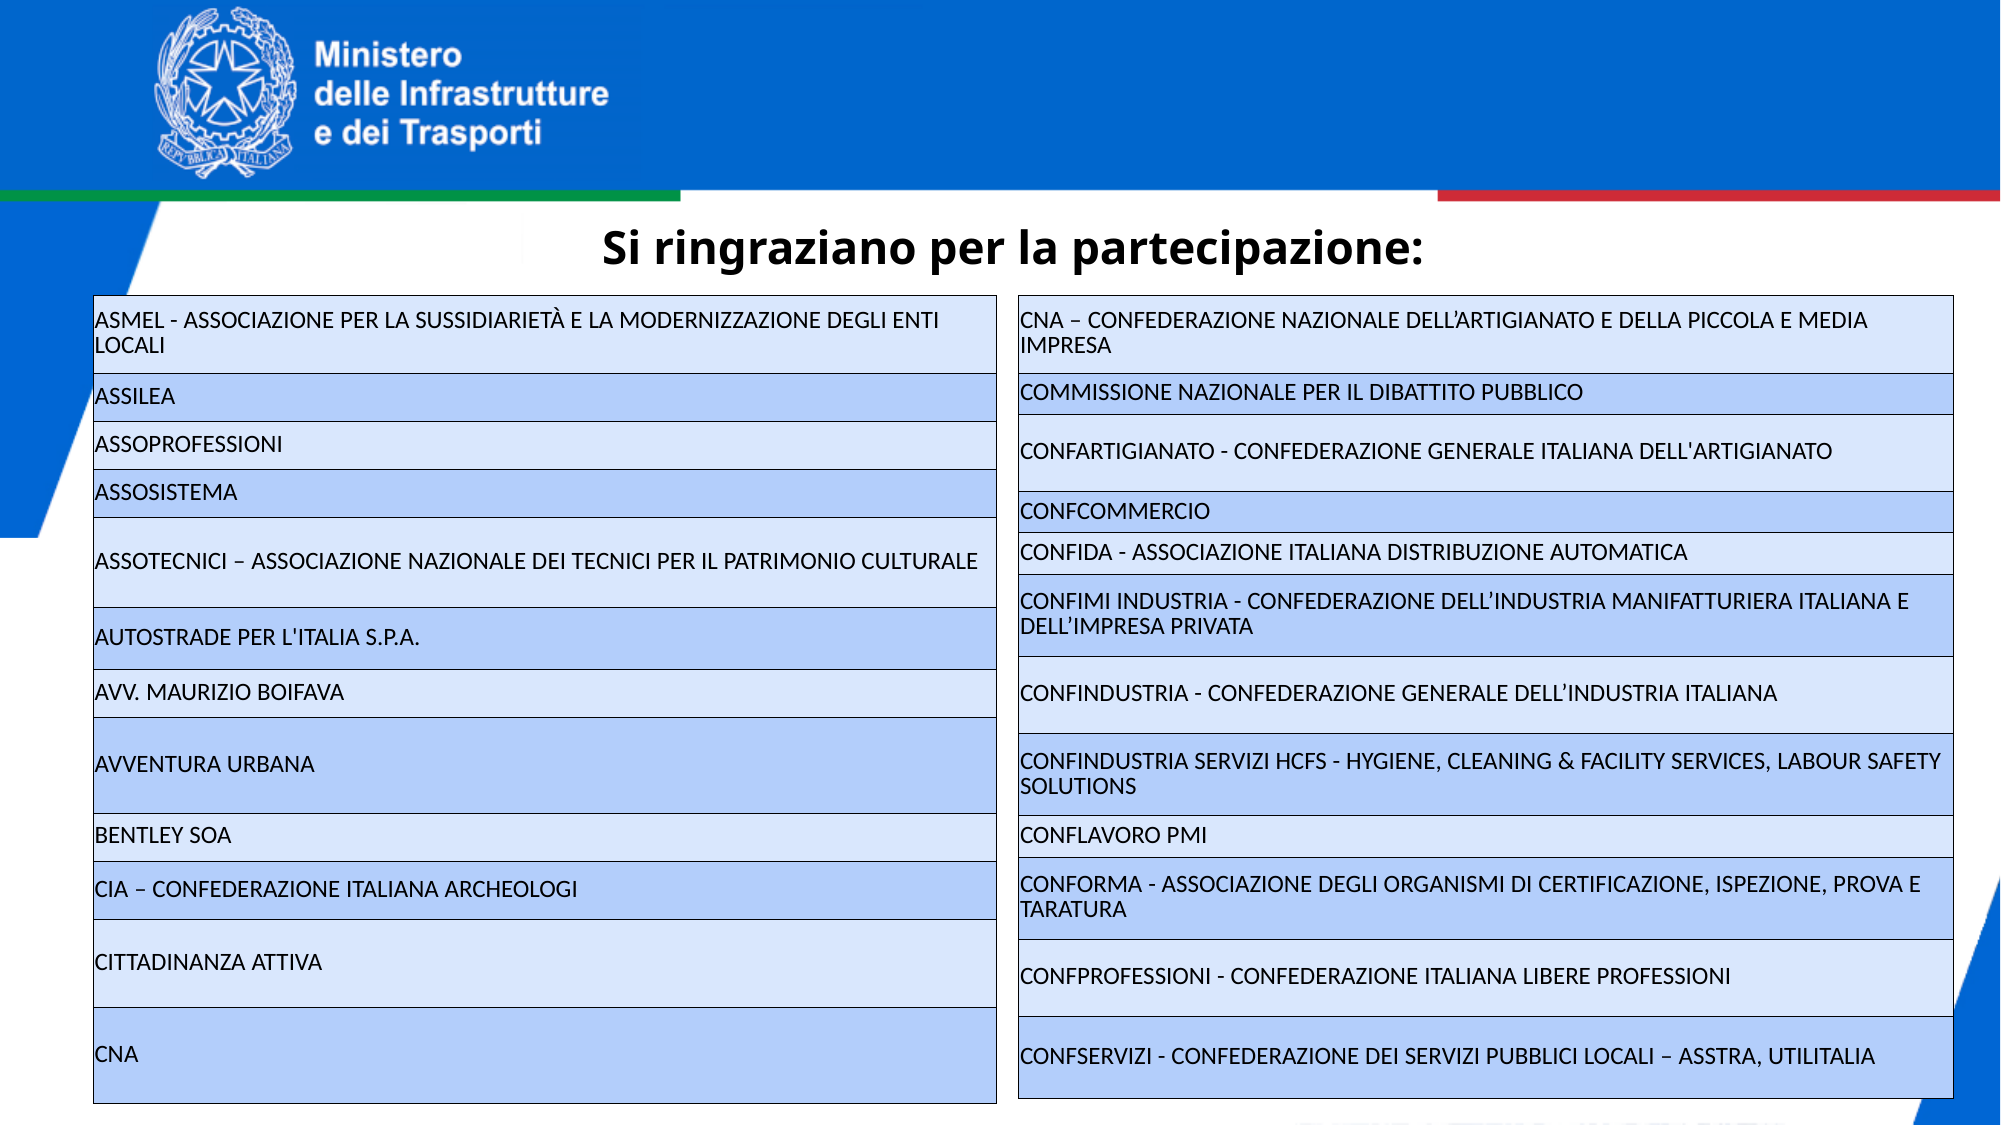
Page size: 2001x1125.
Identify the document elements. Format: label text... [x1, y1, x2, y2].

table_cell CONFIDA - ASSOCIAZIONE ITALIANA DISTRIBUZIONE AUTOMATICA [1019, 533, 1953, 574]
table_cell CONFORMA - ASSOCIAZIONE DEGLI ORGANISMI DI CERTIFICAZIONE, ISPEZIONE, PROVA E TARATURA [1019, 858, 1953, 939]
table_cell COMMISSIONE NAZIONALE PER IL DIBATTITO PUBBLICO [1019, 374, 1953, 414]
table_cell CONFINDUSTRIA SERVIZI HCFS - HYGIENE, CLEANING & FACILITY SERVICES, LABOUR SAFETY SOLUTIONS [1019, 734, 1953, 815]
table_cell BENTLEY SOA [94, 814, 996, 861]
table_cell CONFARTIGIANATO - CONFEDERAZIONE GENERALE ITALIANA DELL'ARTIGIANATO [1019, 415, 1953, 491]
picture [0, 0, 2001, 1125]
table_cell AVVENTURA URBANA [94, 718, 996, 813]
text_box Si ringraziano per la partecipazione: [147, 211, 1880, 281]
table_cell CONFINDUSTRIA - CONFEDERAZIONE GENERALE DELL’INDUSTRIA ITALIANA [1019, 657, 1953, 733]
table_cell CNA [94, 1008, 996, 1103]
table_cell ASSOPROFESSIONI [94, 422, 996, 469]
table_cell CONFIMI INDUSTRIA - CONFEDERAZIONE DELL’INDUSTRIA MANIFATTURIERA ITALIANA E DELL’IMPRESA PRIVATA [1019, 575, 1953, 656]
table_cell CONFSERVIZI - CONFEDERAZIONE DEI SERVIZI PUBBLICI LOCALI – ASSTRA, UTILITALIA [1019, 1017, 1953, 1098]
table_cell ASSOSISTEMA [94, 470, 996, 517]
table_header ASMEL - ASSOCIAZIONE PER LA SUSSIDIARIETÀ E LA MODERNIZZAZIONE DEGLI ENTI LOCALI [94, 296, 996, 373]
table_header CNA – CONFEDERAZIONE NAZIONALE DELL’ARTIGIANATO E DELLA PICCOLA E MEDIA IMPRESA [1019, 296, 1953, 373]
table_cell CIA – CONFEDERAZIONE ITALIANA ARCHEOLOGI [94, 862, 996, 919]
table_cell AVV. MAURIZIO BOIFAVA [94, 670, 996, 717]
table_cell ASSILEA [94, 374, 996, 421]
table_cell ASSOTECNICI – ASSOCIAZIONE NAZIONALE DEI TECNICI PER IL PATRIMONIO CULTURALE [94, 518, 996, 607]
table_cell CONFCOMMERCIO [1019, 492, 1953, 532]
table_cell CITTADINANZA ATTIVA [94, 920, 996, 1007]
table_cell CONFLAVORO PMI [1019, 816, 1953, 857]
table_cell CONFPROFESSIONI - CONFEDERAZIONE ITALIANA LIBERE PROFESSIONI [1019, 940, 1953, 1016]
table_cell AUTOSTRADE PER L'ITALIA S.P.A. [94, 608, 996, 669]
